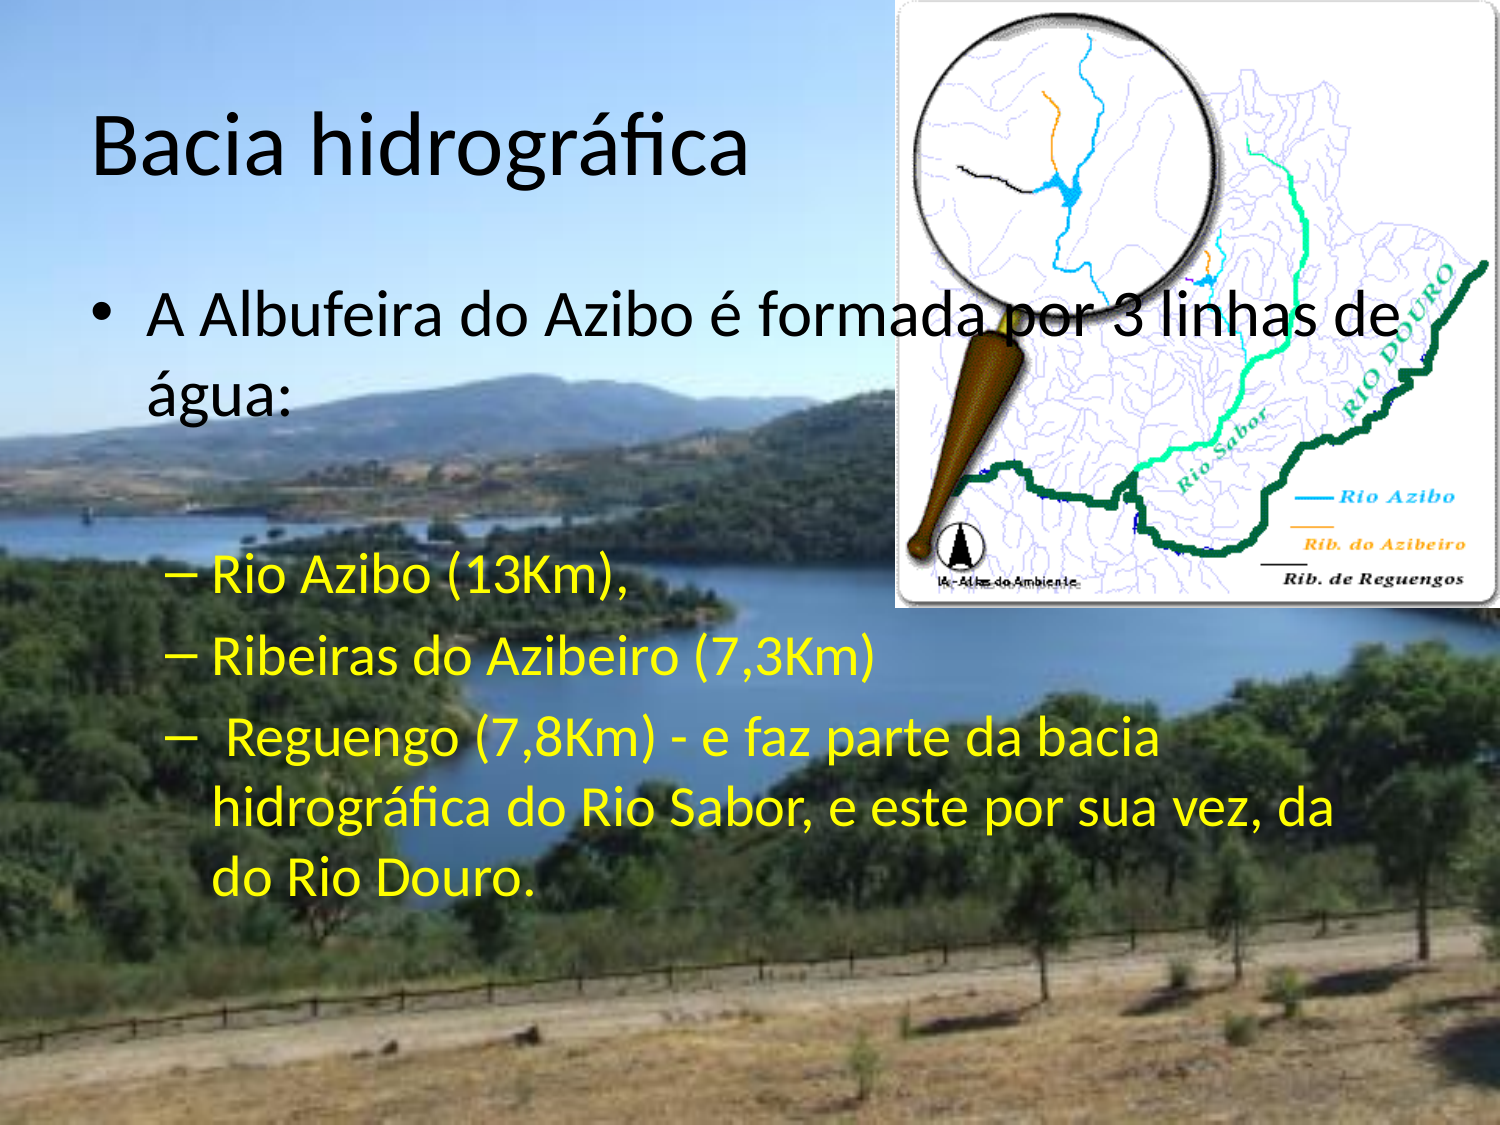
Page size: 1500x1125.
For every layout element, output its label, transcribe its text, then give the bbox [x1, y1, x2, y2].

title Bacia hidrográfica [75, 45, 890, 233]
picture [0, 0, 1500, 1125]
list A Albufeira do Azibo é formada por 3 linhas de água: Rio Azibo (13Km), Ribeiras do Azibeiro (7,3Km) Reguengo (7,8Km) - e faz parte da bacia hidrográfica do Rio Sabor, e este por sua vez, da do Rio Douro. [75, 262, 1425, 1005]
